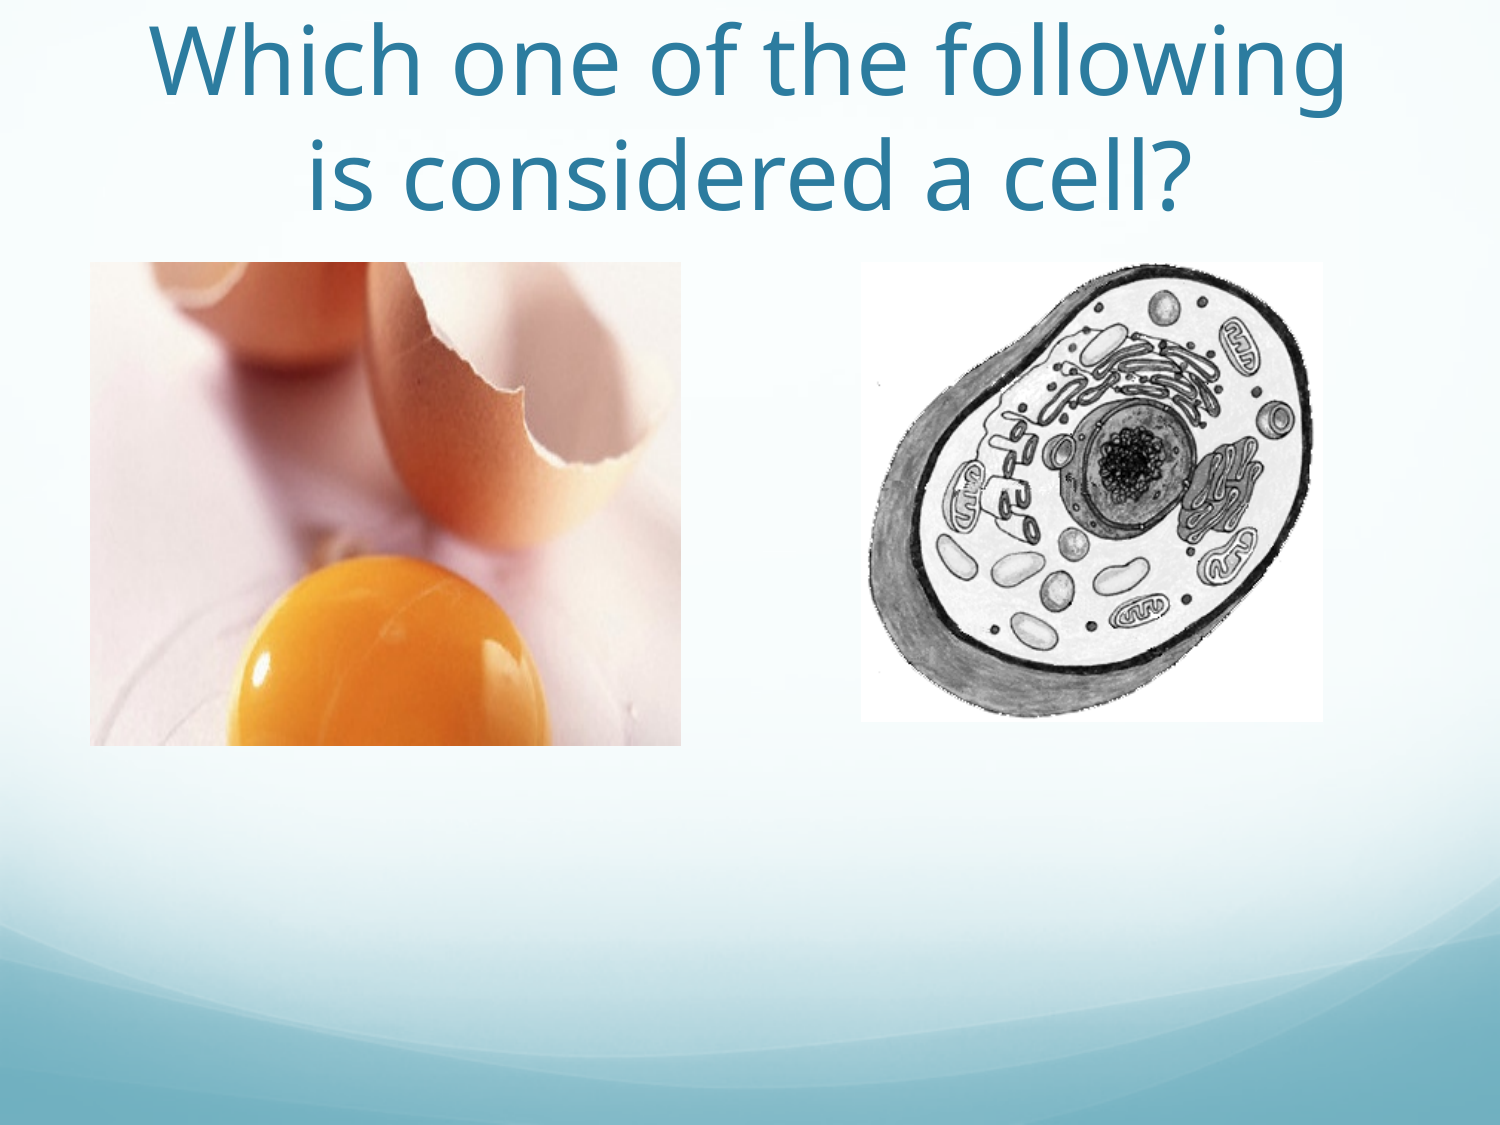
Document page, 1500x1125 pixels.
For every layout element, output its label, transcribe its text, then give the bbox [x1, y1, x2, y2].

picture [861, 261, 1323, 723]
title Which one of the following is considered a cell? [90, 17, 1410, 237]
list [89, 261, 682, 747]
